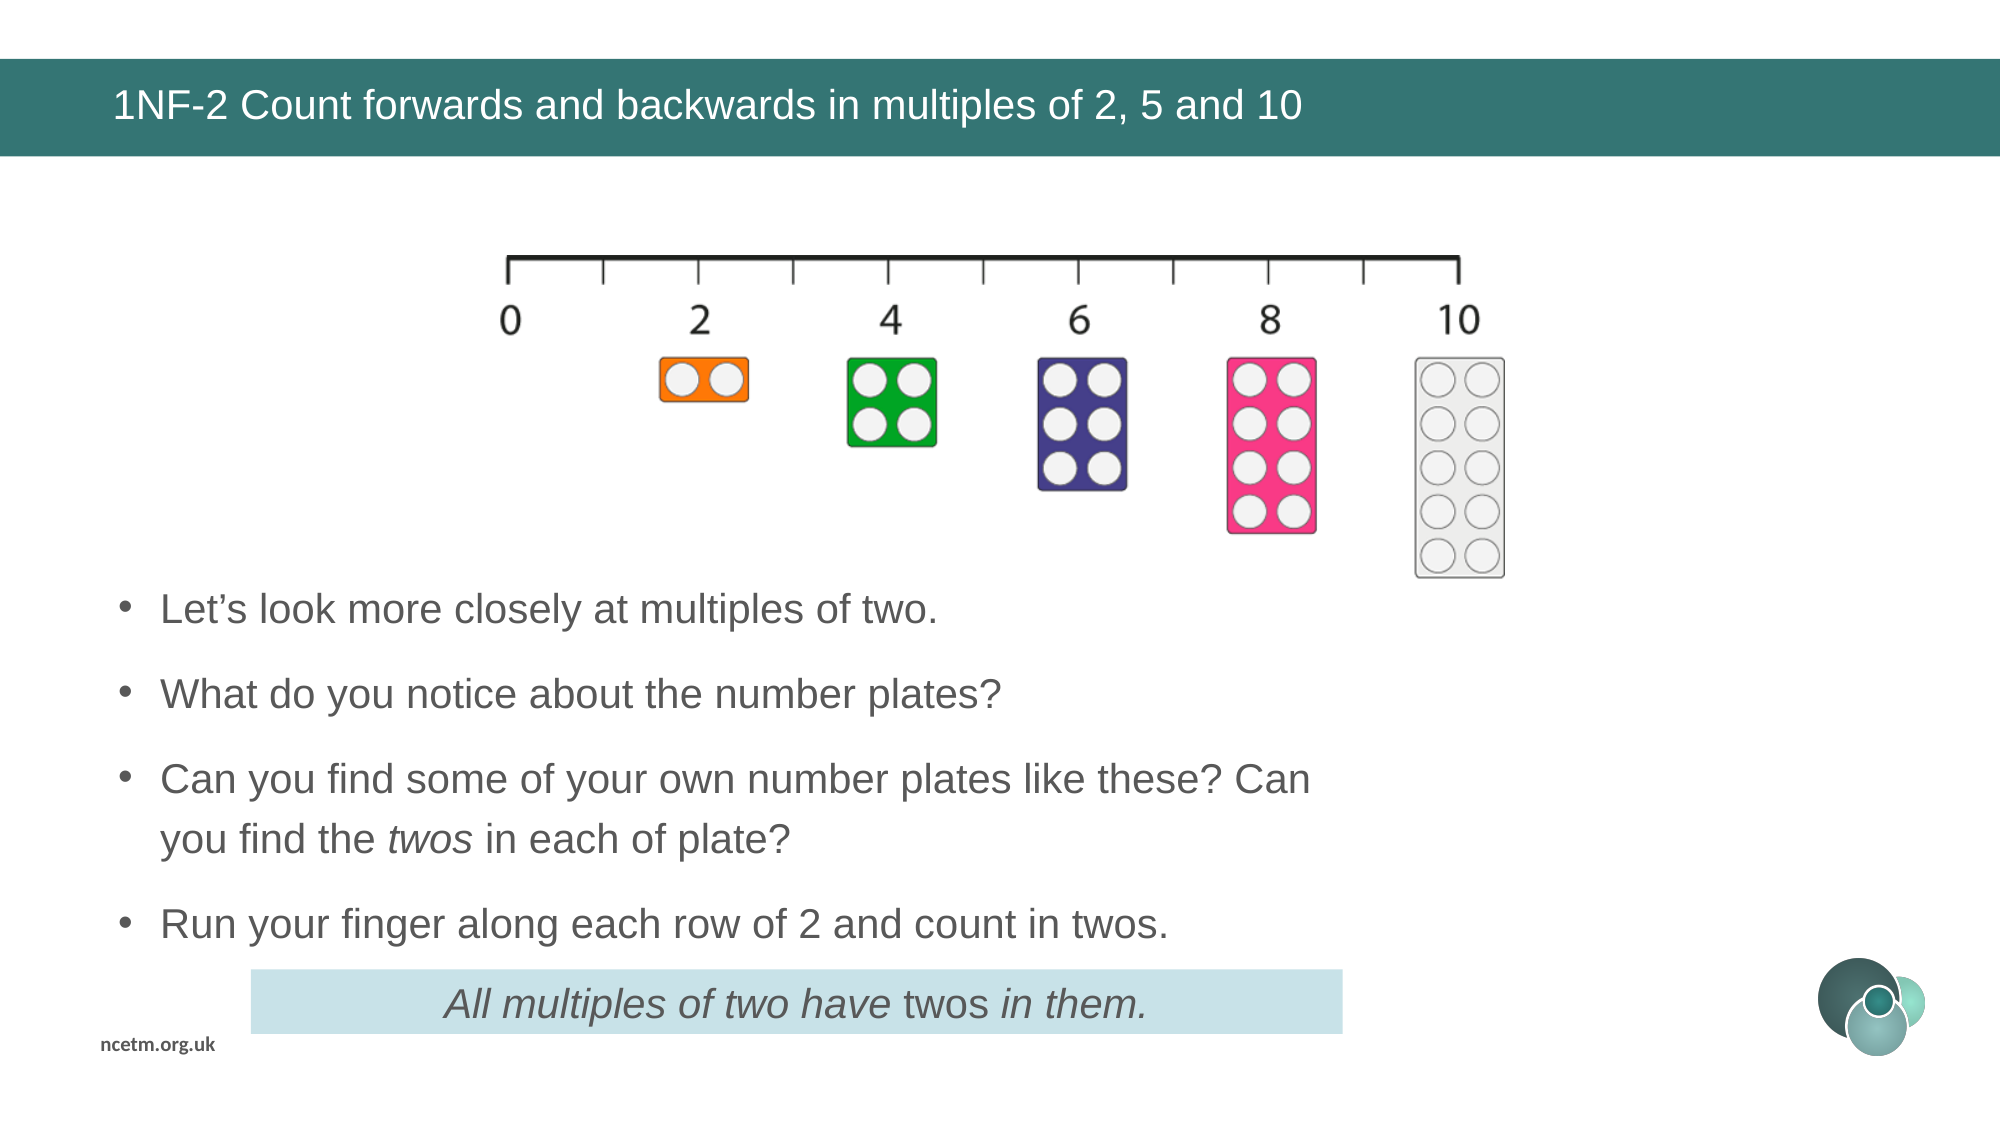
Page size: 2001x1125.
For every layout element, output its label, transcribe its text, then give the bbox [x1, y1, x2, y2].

text_box All multiples of two have twos in them. [250, 969, 1343, 1034]
picture [496, 255, 1520, 591]
picture [1818, 958, 1925, 1056]
text_box Let’s look more closely at multiples of two. What do you notice about the number plates? Can you find some of your own number plates like these? Can you find the twos in each of plate? Run your finger along each row of 2 and count in twos. [103, 564, 1343, 783]
title 1NF-2 Count forwards and backwards in multiples of 2, 5 and 10 [97, 76, 1945, 147]
